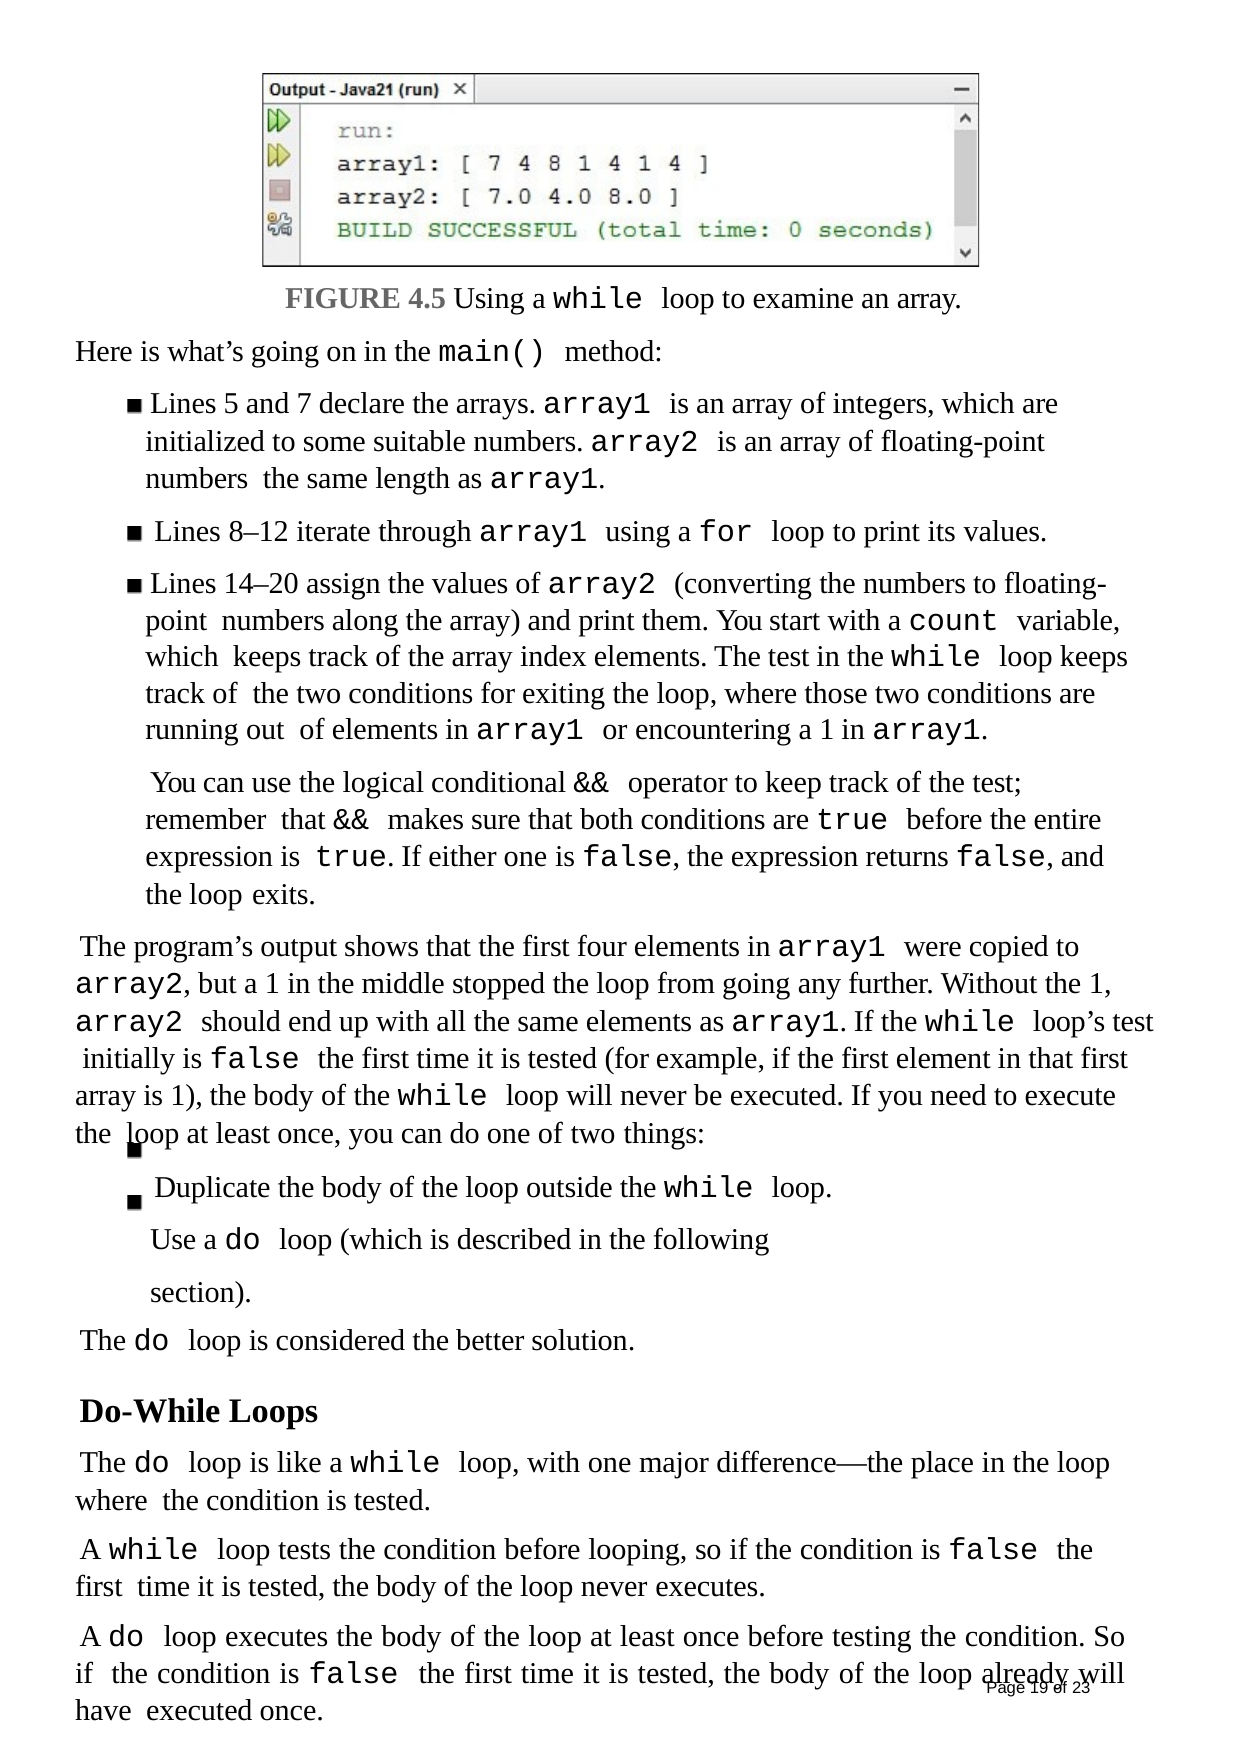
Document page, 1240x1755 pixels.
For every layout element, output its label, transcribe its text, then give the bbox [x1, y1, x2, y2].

slide_number Page 19 of 23 [984, 1676, 1093, 1755]
text_box [262, 73, 980, 260]
text_box FIGURE 4.5 Using a while loop to examine an array. Here is what’s going on in the main() method: Lines 5 and 7 declare the arrays. array1 is an array of integers, which are initialized to some suitable numbers. array2 is an array of floating-point numbers the same length as array1. Lines 8–12 iterate through array1 using a for loop to print its values. Lines 14–20 assign the values of array2 (converting the numbers to floating-point numbers along the array) and print them. You start with a count variable, which keeps track of the array index elements. The test in the while loop keeps track of the two conditions for exiting the loop, where those two conditions are running out of elements in array1 or encountering a 1 in array1. You can use the logical conditional && operator to keep track of the test; remember that && makes sure that both conditions are true before the entire expression is true. If either one is false, the expression returns false, and the loop exits. The program’s output shows that the first four elements in array1 were copied to array2, but a 1 in the middle stopped the loop from going any further. Without the 1, array2 should end up with all the same elements as array1. If the while loop’s test initially is false the first time it is tested (for example, if the first element in that first array is 1), the body of the while loop will never be executed. If you need to execute the loop at least once, you can do one of two things: Duplicate the body of the loop outside the while loop. Use a do loop (which is described in the following section). The do loop is considered the better solution. Do-While Loops The do loop is like a while loop, with one major difference—the place in the loop where the condition is tested. A while loop tests the condition before looping, so if the condition is false the first time it is tested, the body of the loop never executes. A do loop executes the body of the loop at least once before testing the condition. So if the condition is false the first time it is tested, the body of the loop already will have executed once. [72, 260, 1166, 1727]
